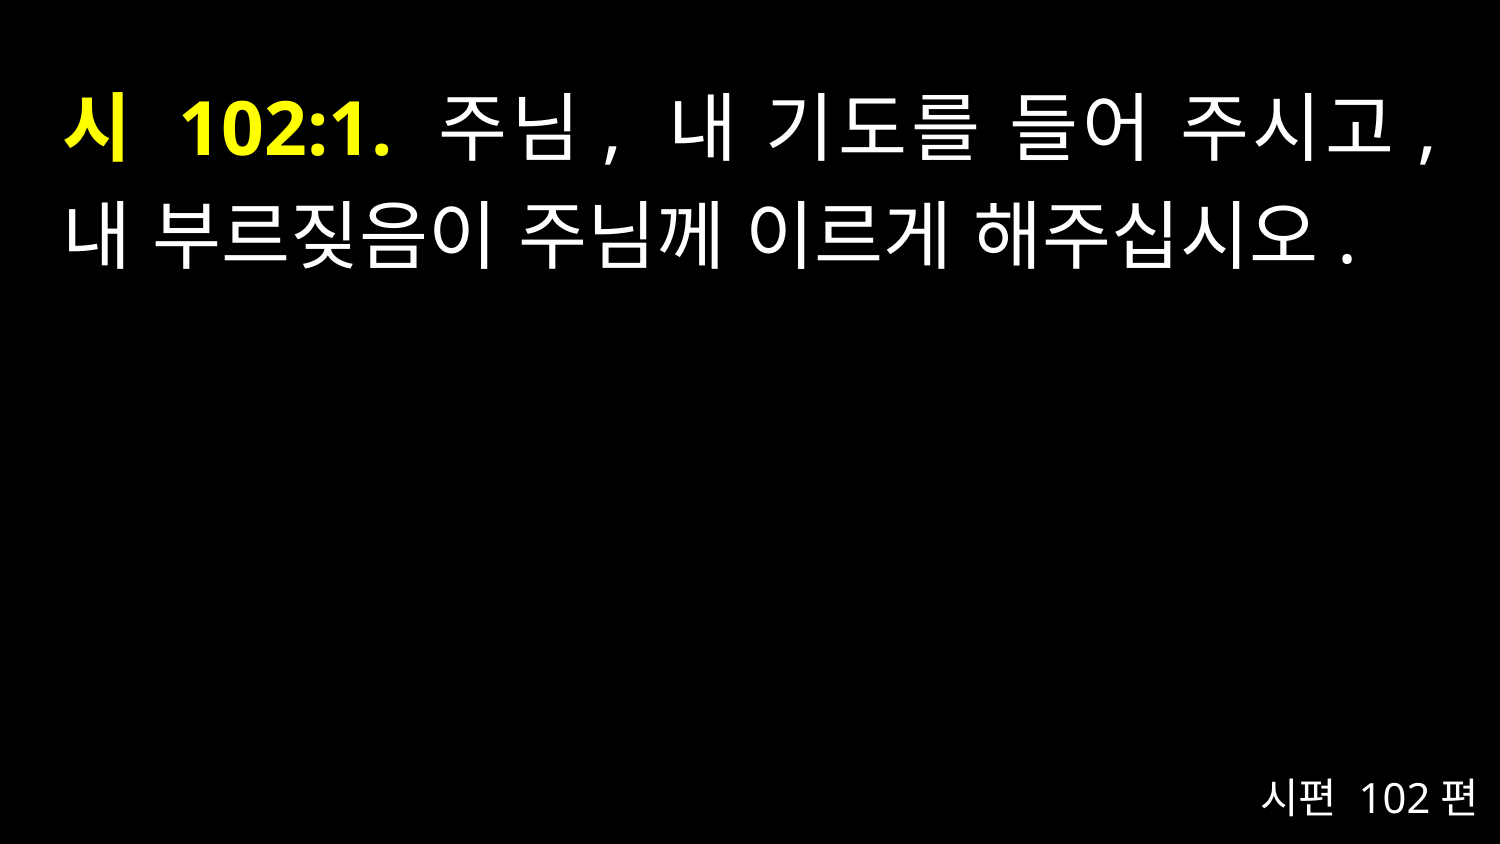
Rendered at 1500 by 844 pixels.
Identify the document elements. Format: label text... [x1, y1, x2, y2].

title 시 102:1. 주님, 내 기도를 들어 주시고, 내 부르짖음이 주님께 이르게 해주십시오. [0, 0, 1500, 844]
subtitle 시편 102편 [916, 770, 1500, 844]
